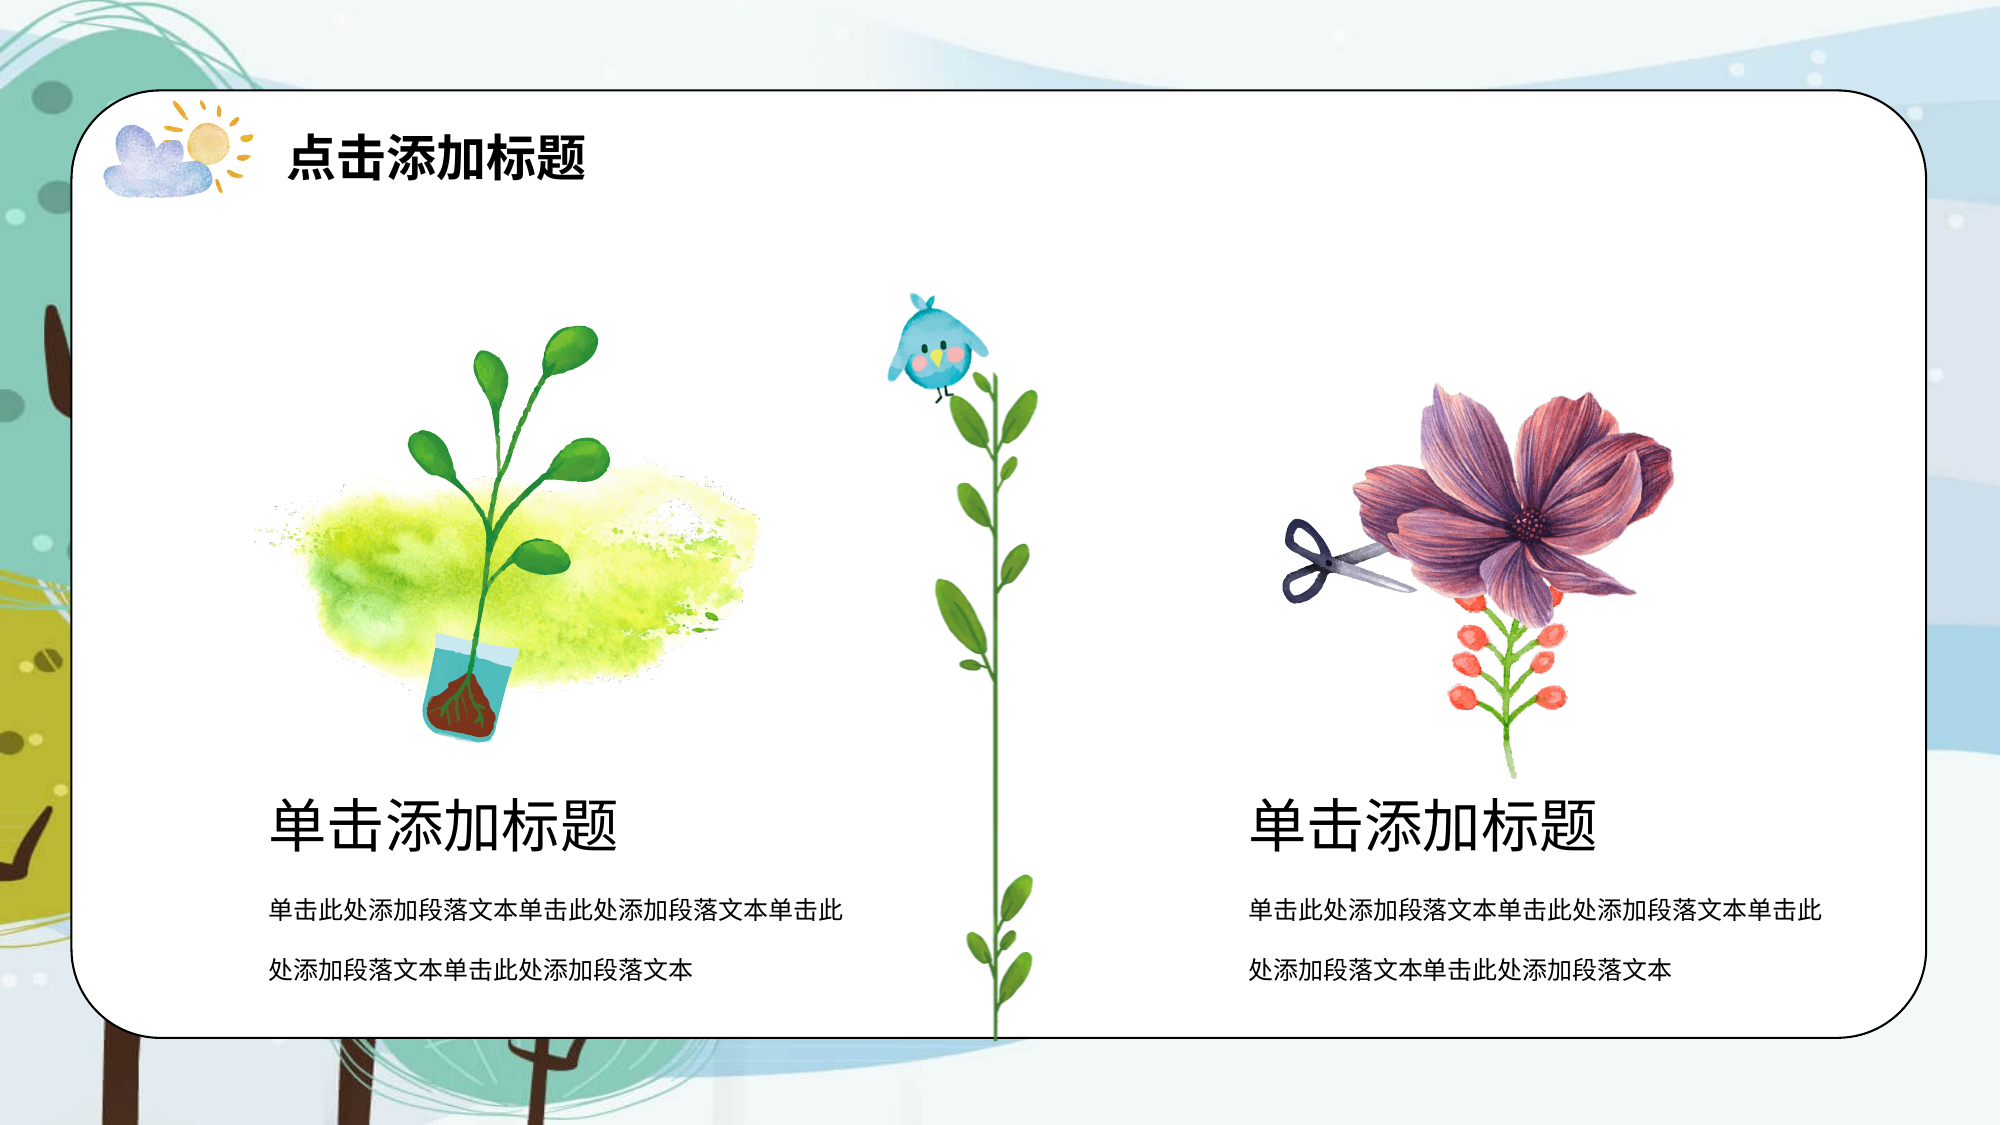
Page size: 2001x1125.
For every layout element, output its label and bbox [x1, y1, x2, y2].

text_box [103, 99, 640, 199]
picture [0, 0, 2000, 1125]
text_box [253, 781, 877, 983]
text_box [1233, 781, 1856, 983]
text_box [1275, 343, 1684, 781]
text_box [253, 325, 764, 744]
